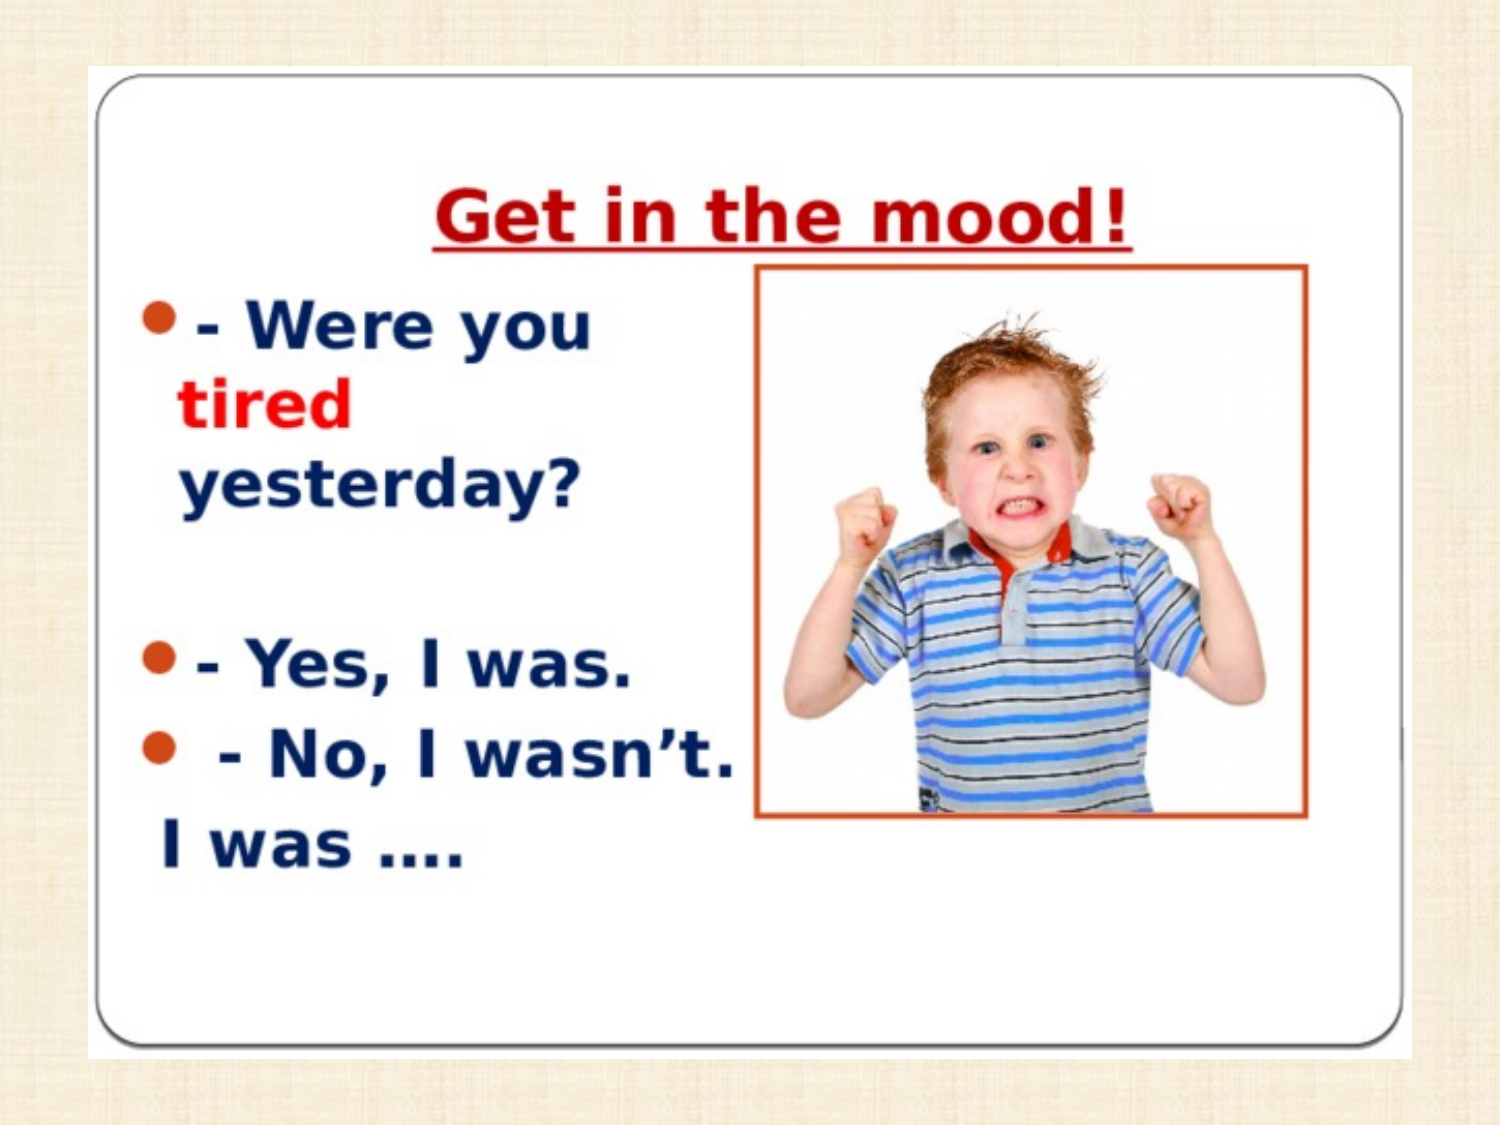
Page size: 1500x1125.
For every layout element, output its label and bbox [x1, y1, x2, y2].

picture [88, 66, 1412, 1059]
